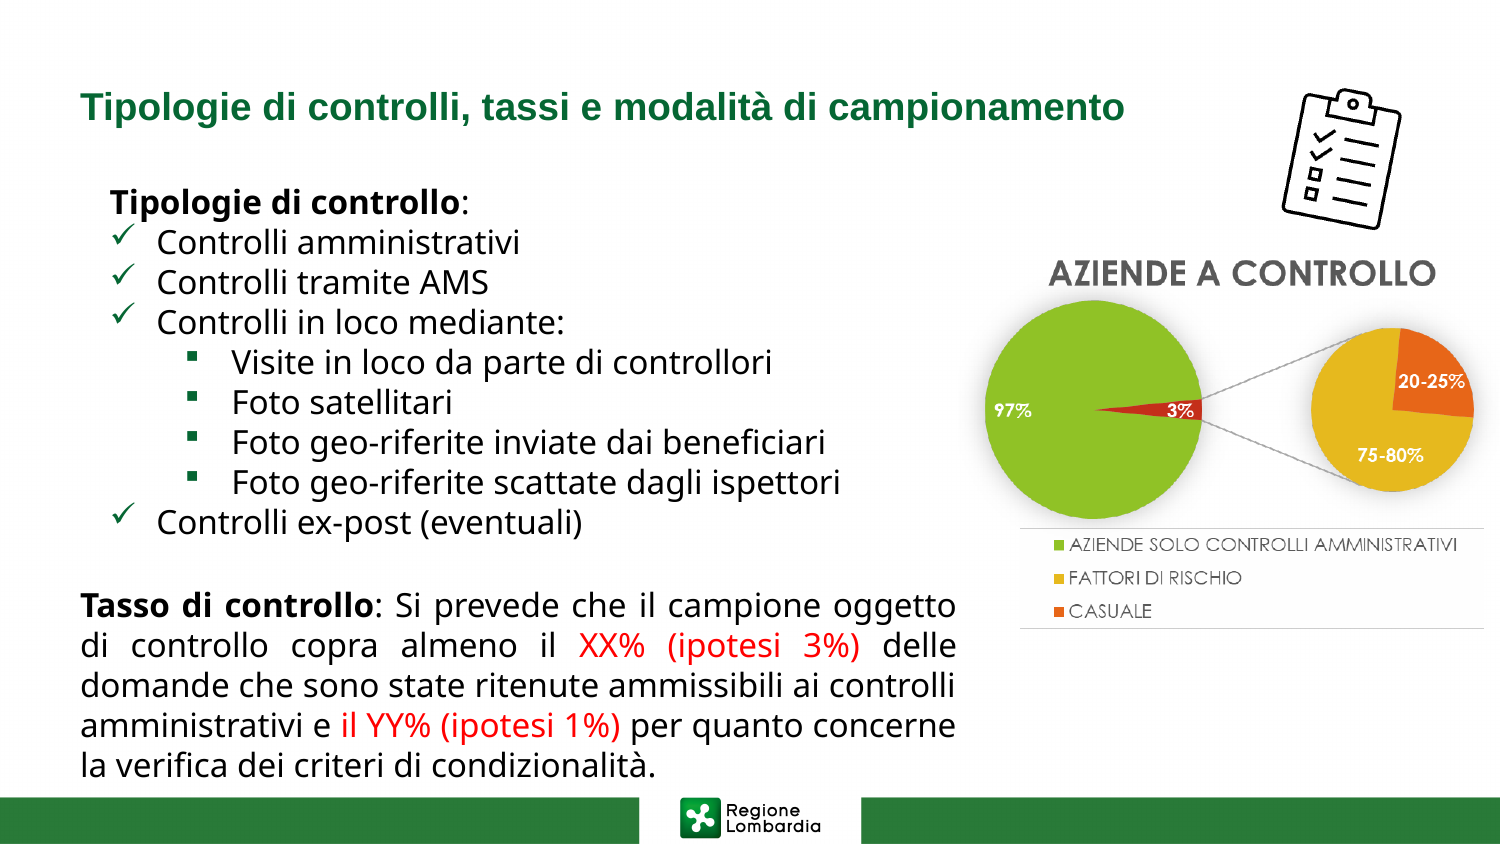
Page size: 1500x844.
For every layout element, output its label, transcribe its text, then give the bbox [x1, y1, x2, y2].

title Tipologie di controlli, tassi e modalità di campionamento [65, 73, 1262, 182]
text_box Tipologie di controllo: Controlli amministrativi Controlli tramite AMS Controlli in loco mediante: Visite in loco da parte di controllori Foto satellitari Foto geo-riferite inviate dai beneficiari Foto geo-riferite scattate dagli ispettori Controlli ex-post (eventuali) [94, 174, 901, 549]
text_box Tasso di controllo: Si prevede che il campione oggetto di controllo copra almeno il XX% (ipotesi 3%) delle domande che sono state ritenute ammissibili ai controlli amministrativi e il YY% (ipotesi 1%) per quanto concerne la verifica dei criteri di condizionalità. [65, 576, 972, 791]
picture [0, 0, 1500, 844]
